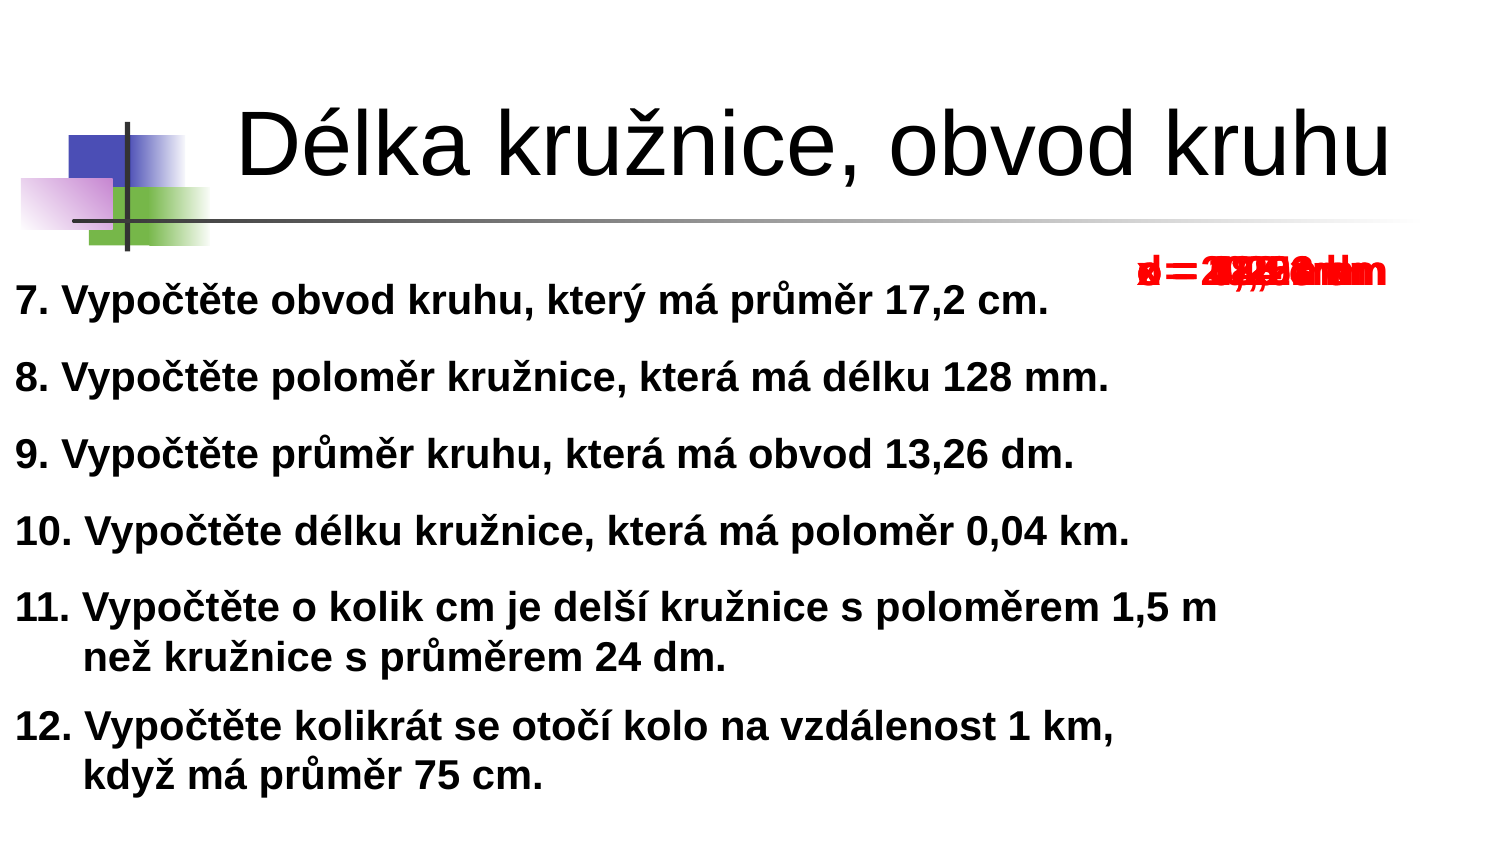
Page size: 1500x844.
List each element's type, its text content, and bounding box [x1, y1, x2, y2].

text_box 8. Vypočtěte poloměr kružnice, která má délku 128 mm. [0, 342, 1140, 419]
text_box 11. Vypočtěte o kolik cm je delší kružnice s poloměrem 1,5 m než kružnice s průměrem 24 dm. [0, 572, 1247, 677]
text_box Délka kružnice, obvod kruhu [206, 76, 1424, 201]
text_box 7. Vypočtěte obvod kruhu, který má průměr 17,2 cm. [0, 265, 1069, 340]
text_box x = 425 × [1122, 236, 1494, 310]
text_box 12. Vypočtěte kolikrát se otočí kolo na vzdálenost 1 km, když má průměr 75 cm. [0, 690, 1211, 795]
text_box 10. Vypočtěte délku kružnice, která má poloměr 0,04 km. [0, 496, 1176, 572]
text_box 9. Vypočtěte průměr kruhu, která má obvod 13,26 dm. [0, 419, 1140, 496]
